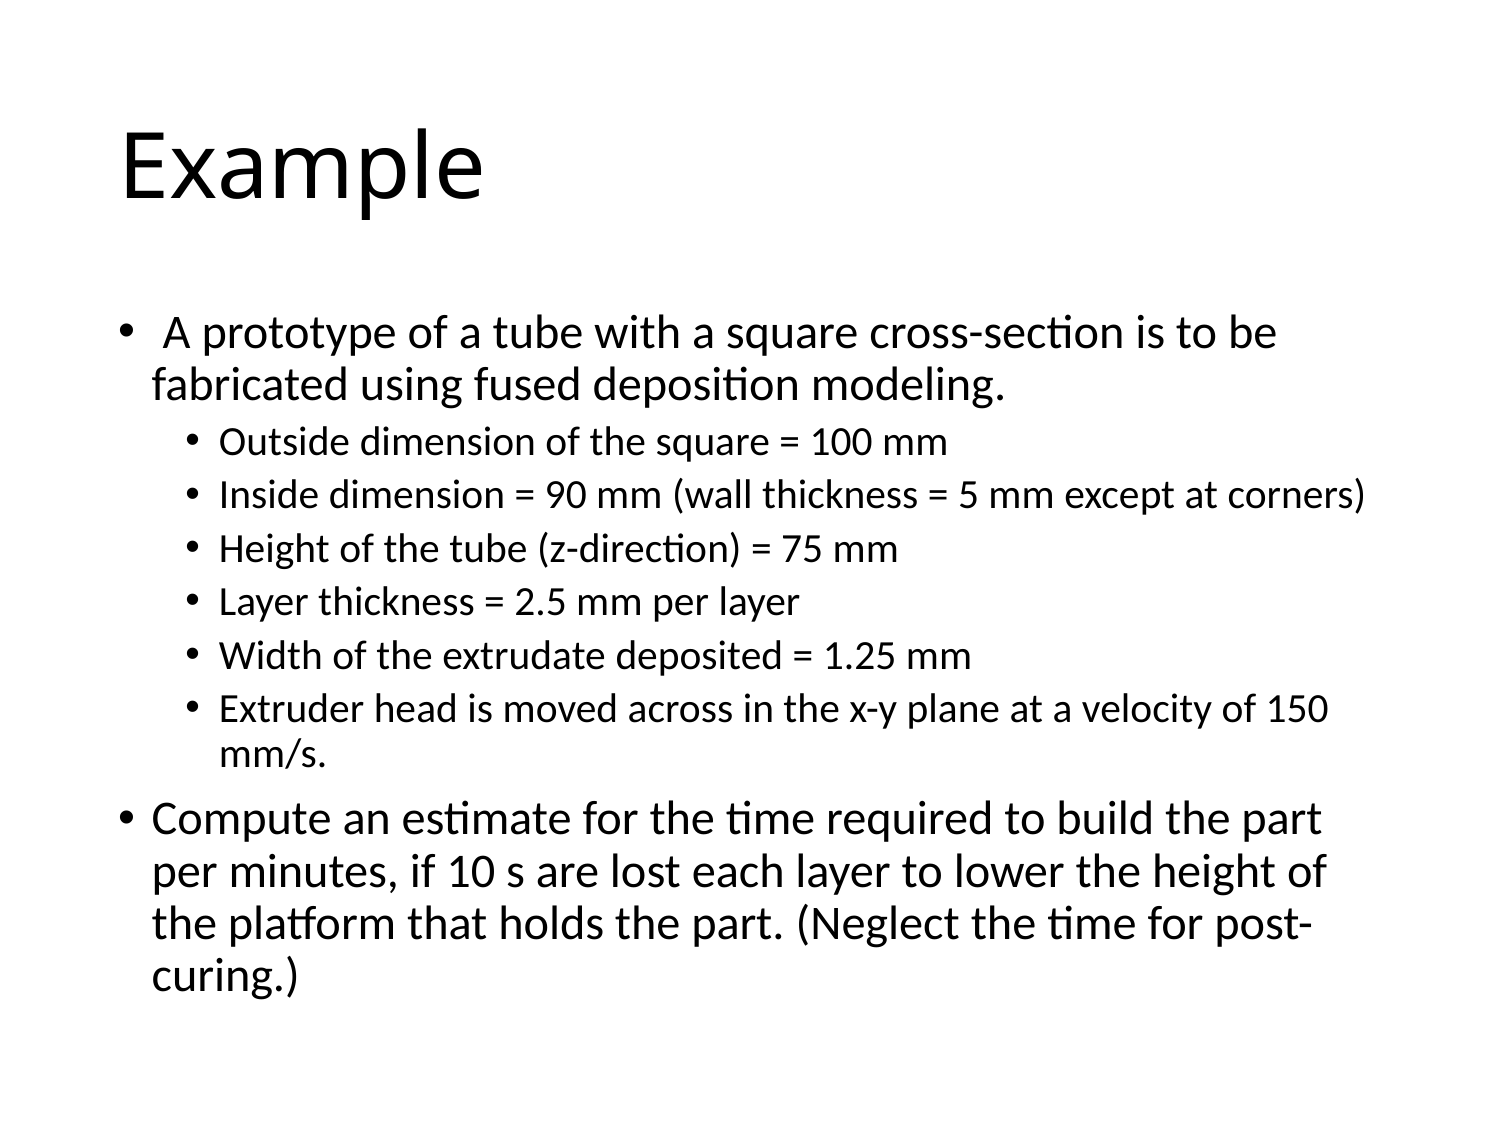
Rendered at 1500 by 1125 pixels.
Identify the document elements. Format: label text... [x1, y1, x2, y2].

list A prototype of a tube with a square cross-section is to be fabricated using fused deposition modeling. Outside dimension of the square = 100 mm Inside dimension = 90 mm (wall thickness = 5 mm except at corners) Height of the tube (z-direction) = 75 mm Layer thickness = 2.5 mm per layer Width of the extrudate deposited = 1.25 mm Extruder head is moved across in the x-y plane at a velocity of 150 mm/s. Compute an estimate for the time required to build the part per minutes, if 10 s are lost each layer to lower the height of the platform that holds the part. (Neglect the time for post-curing.) [103, 299, 1397, 1014]
title Example [103, 59, 1397, 278]
